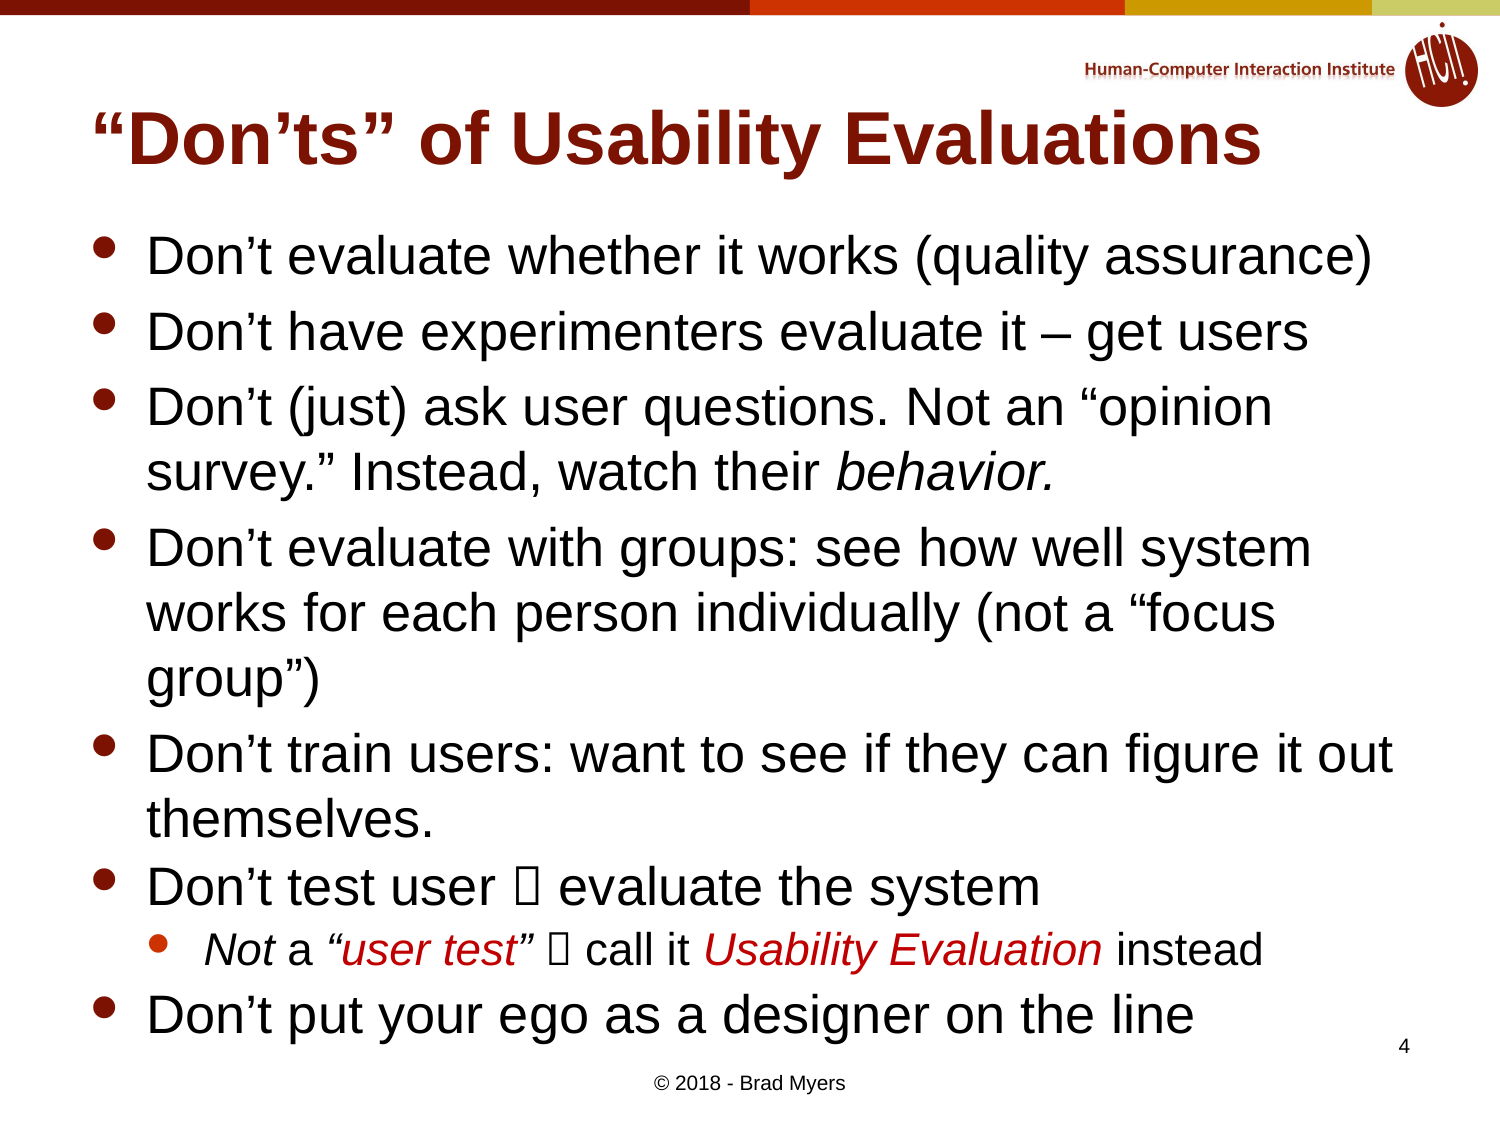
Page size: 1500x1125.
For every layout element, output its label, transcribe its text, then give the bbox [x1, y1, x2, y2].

picture [1085, 22, 1478, 107]
footer © 2018 - Brad Myers [512, 1062, 988, 1125]
list Don’t evaluate whether it works (quality assurance) Don’t have experimenters evaluate it – get users Don’t (just) ask user questions. Not an “opinion survey.” Instead, watch their behavior. Don’t evaluate with groups: see how well system works for each person individually (not a “focus group”) Don’t train users: want to see if they can figure it out themselves. Don’t test user  evaluate the system Not a “user test”  call it Usability Evaluation instead Don’t put your ego as a designer on the line [74, 212, 1426, 1031]
slide_number 4 [1074, 1031, 1426, 1101]
title “Don’ts” of Usability Evaluations [74, 57, 1313, 188]
